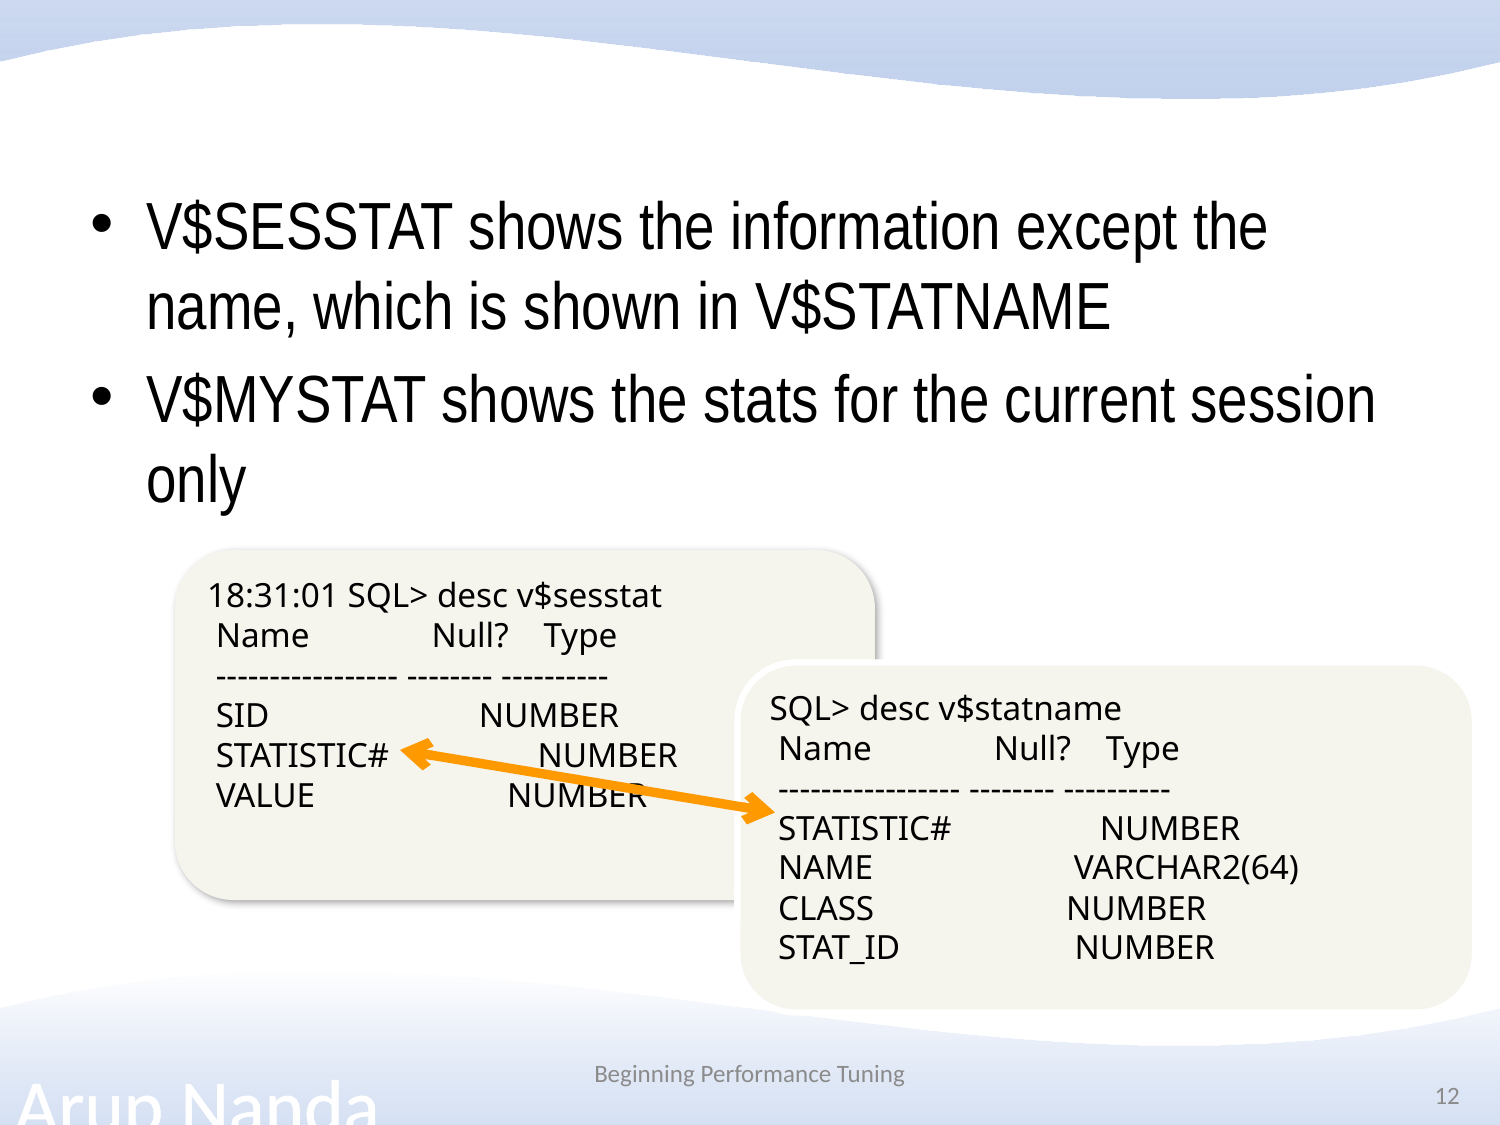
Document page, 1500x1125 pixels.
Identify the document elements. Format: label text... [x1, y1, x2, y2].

footer Beginning Performance Tuning [512, 1042, 988, 1103]
text_box SQL> desc v$statname Name Null? Type ----------------- -------- ---------- STATISTIC# NUMBER NAME VARCHAR2(64) CLASS NUMBER STAT_ID NUMBER [737, 662, 1475, 1013]
slide_number 12 [1125, 1065, 1475, 1125]
list V$SESSTAT shows the information except the name, which is shown in V$STATNAME V$MYSTAT shows the stats for the current session only [75, 174, 1425, 1005]
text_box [399, 749, 776, 813]
text_box 18:31:01 SQL> desc v$sesstat Name Null? Type ----------------- -------- ---------- SID NUMBER STATISTIC# NUMBER VALUE NUMBER [174, 549, 875, 901]
